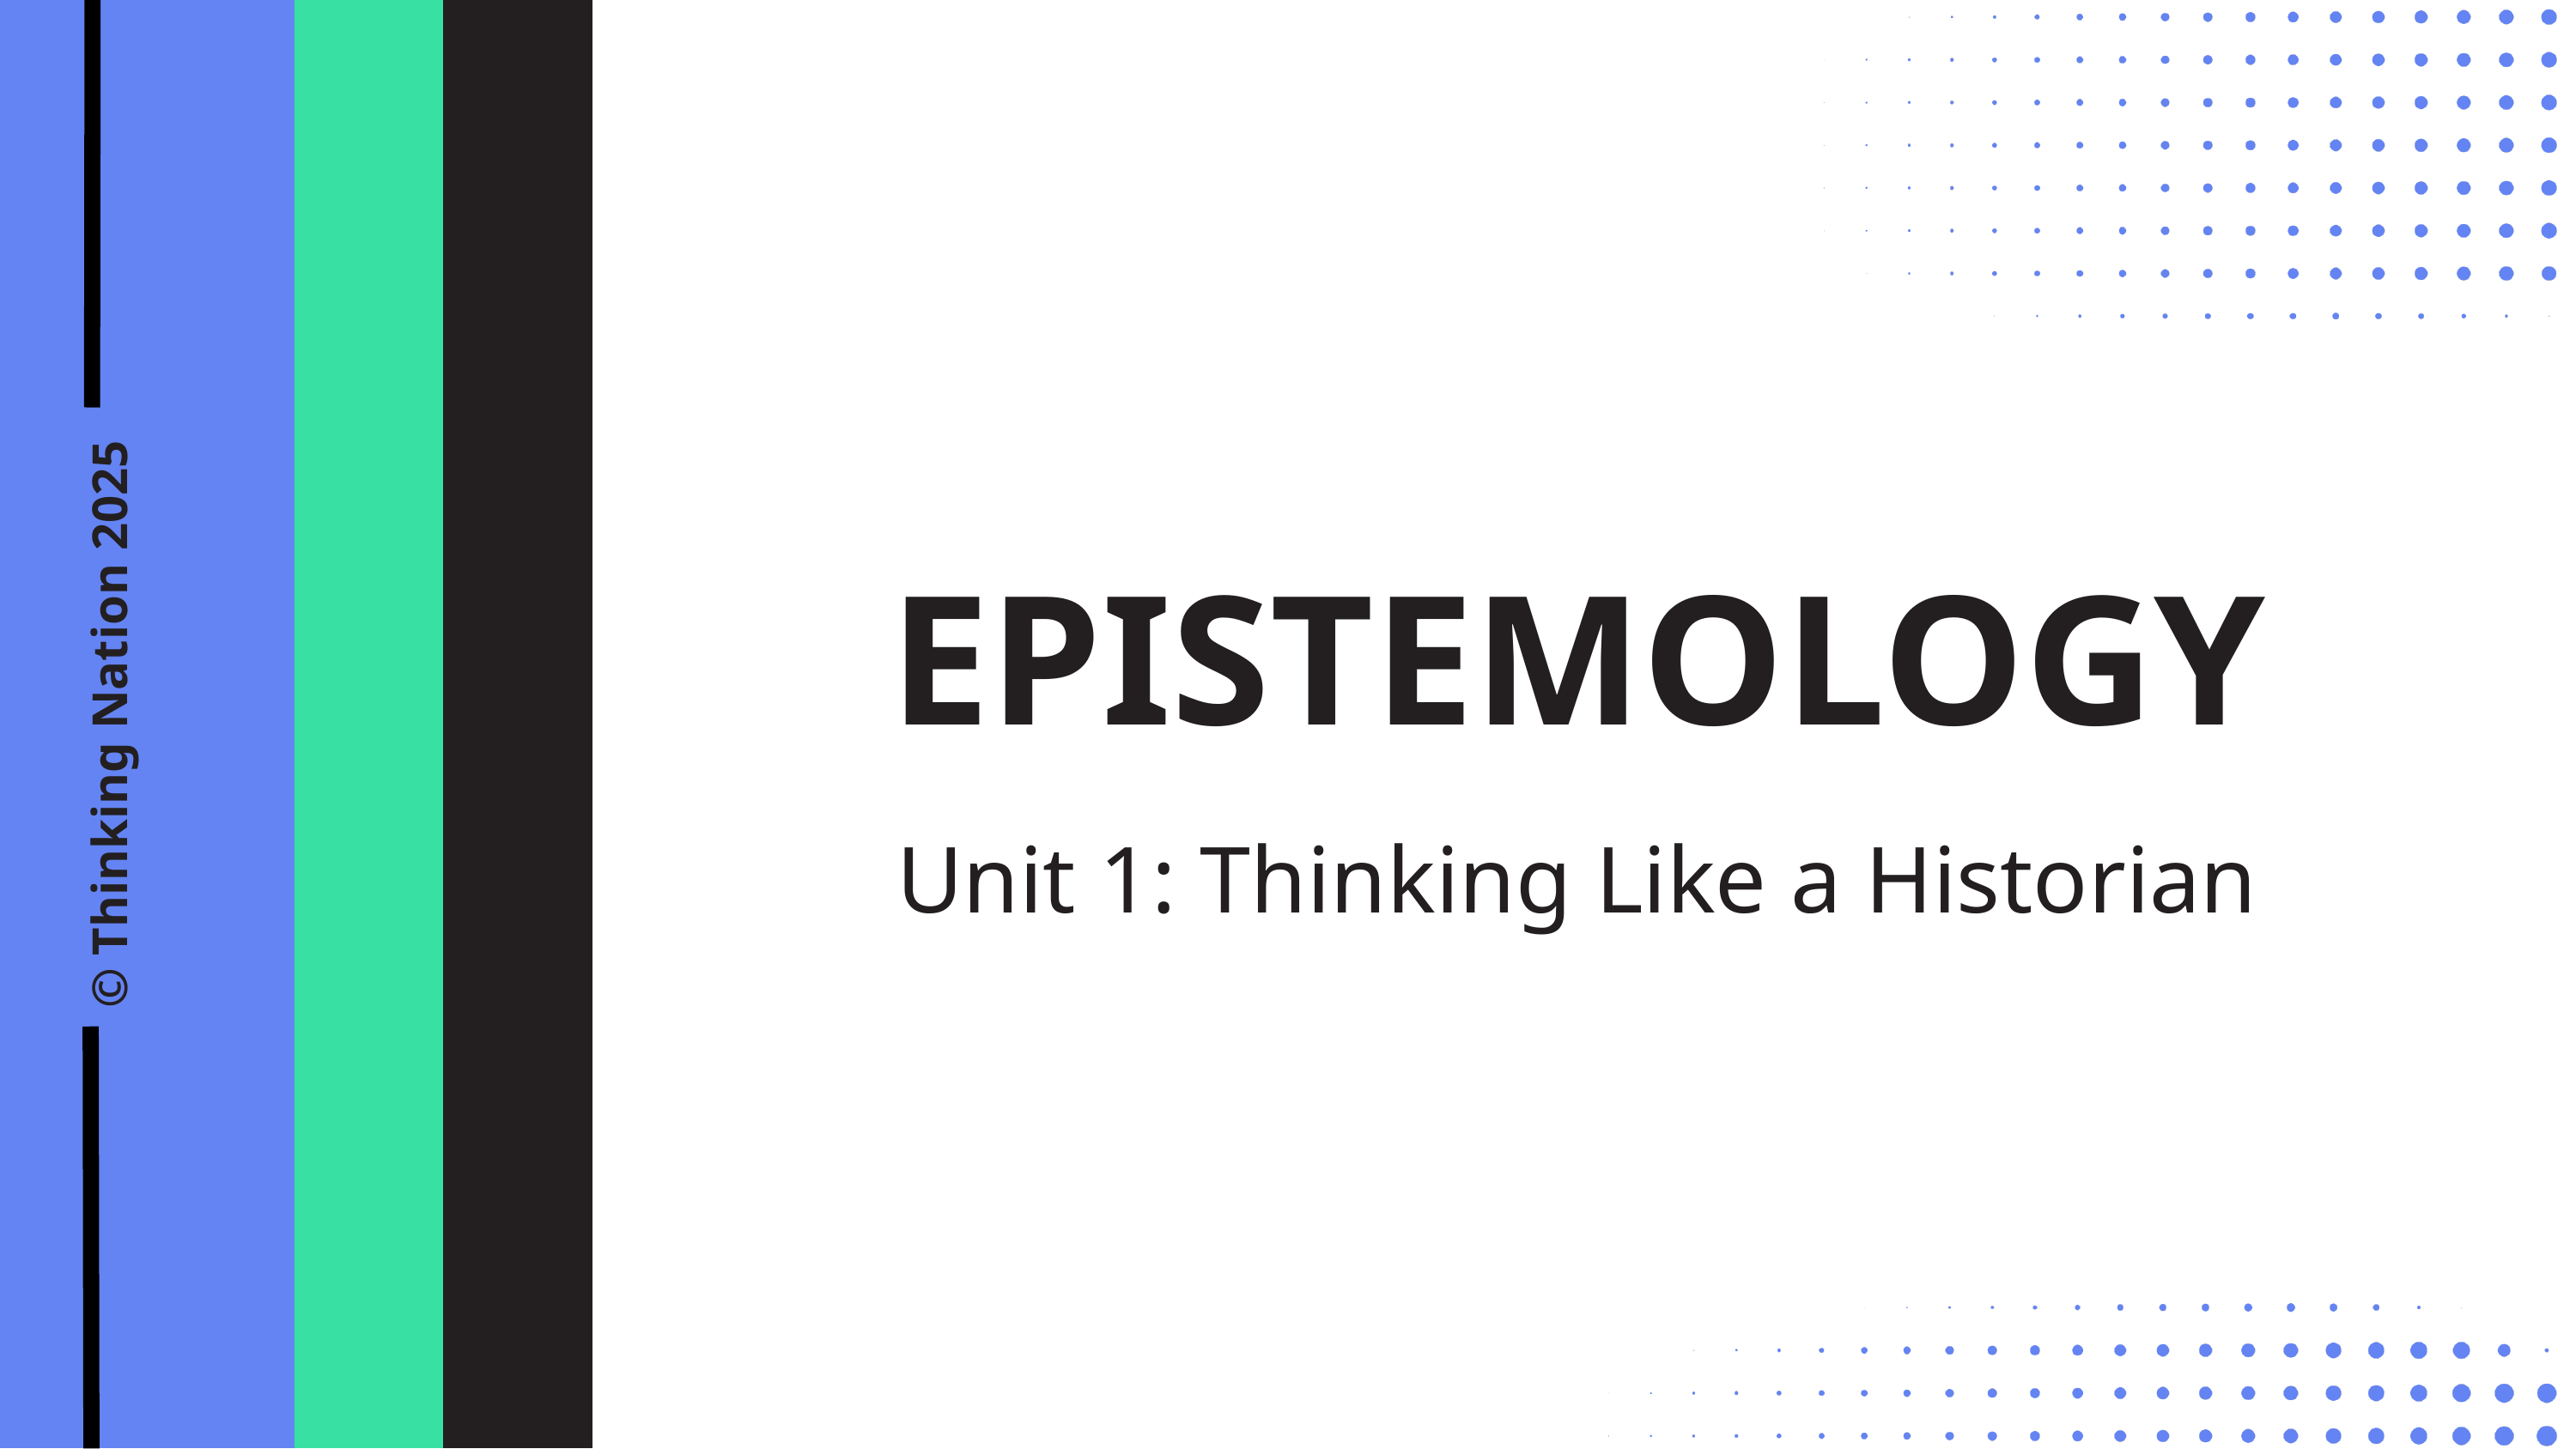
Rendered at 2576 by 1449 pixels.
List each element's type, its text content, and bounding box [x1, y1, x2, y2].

text_box EPISTEMOLOGY [643, 560, 2512, 767]
text_box [1781, 0, 2576, 319]
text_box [0, 0, 593, 1449]
text_box [1565, 1303, 2576, 1449]
text_box Unit 1: Thinking Like a Historian [688, 778, 2467, 931]
